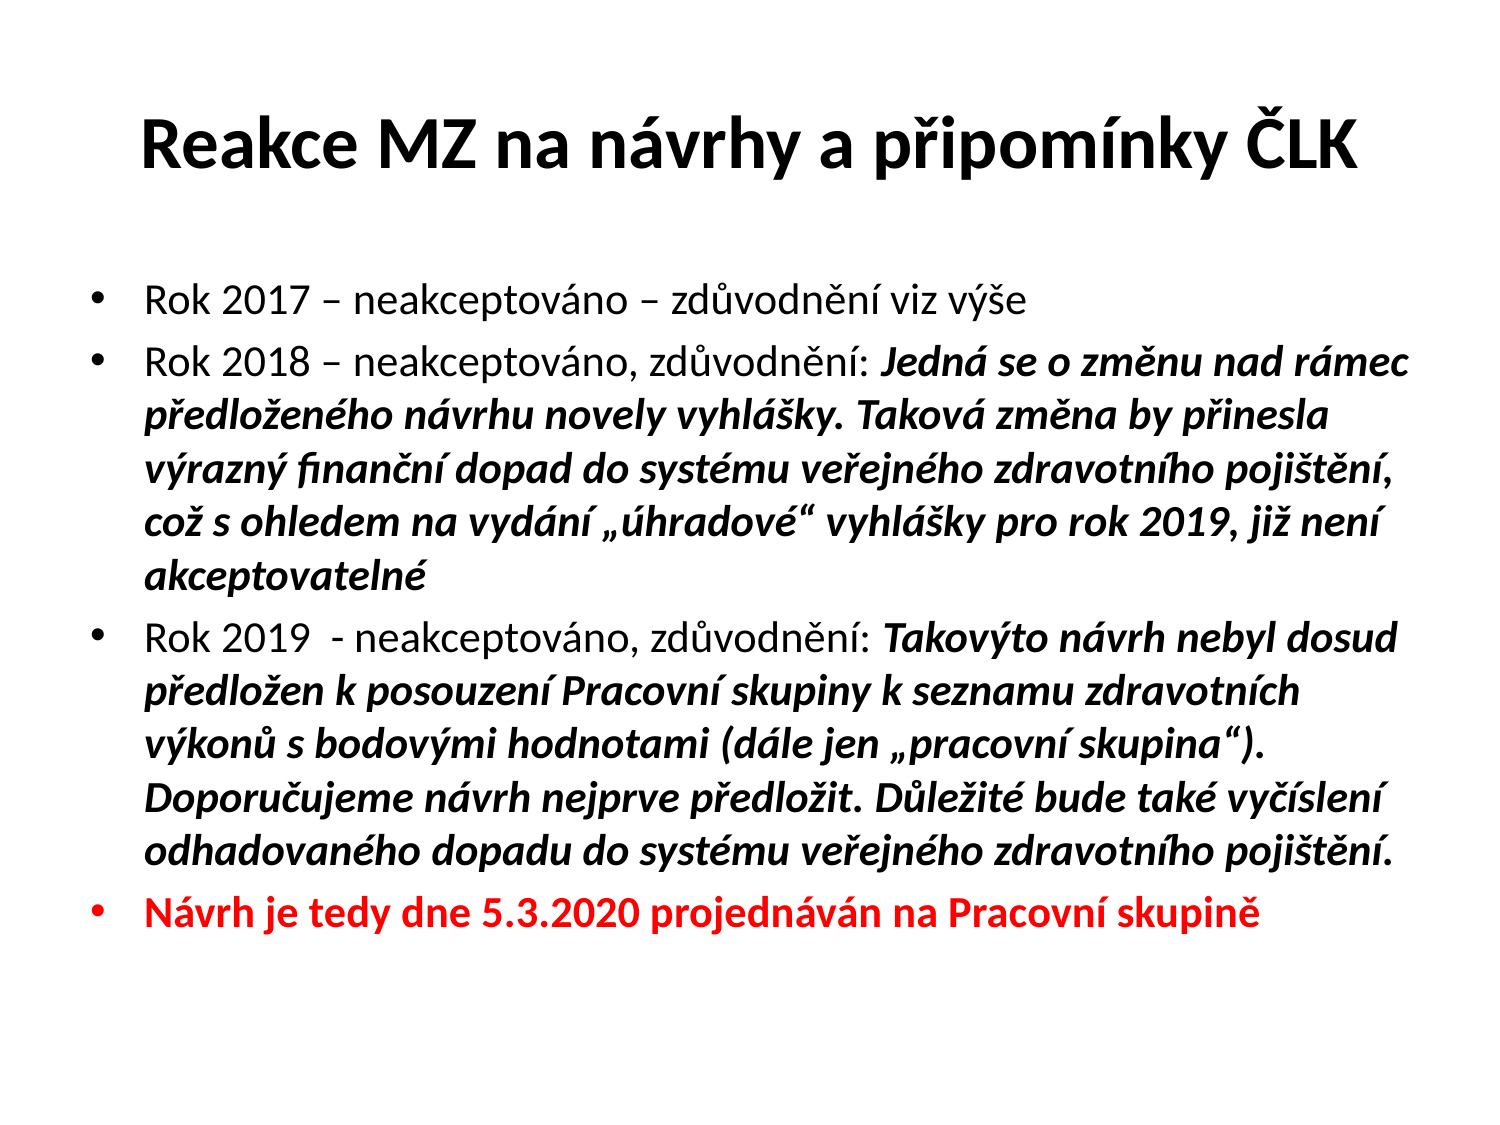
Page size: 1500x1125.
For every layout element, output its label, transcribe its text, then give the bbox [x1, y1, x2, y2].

list Rok 2017 – neakceptováno – zdůvodnění viz výše Rok 2018 – neakceptováno, zdůvodnění: Jedná se o změnu nad rámec předloženého návrhu novely vyhlášky. Taková změna by přinesla výrazný finanční dopad do systému veřejného zdravotního pojištění, což s ohledem na vydání „úhradové“ vyhlášky pro rok 2019, již není akceptovatelné Rok 2019 - neakceptováno, zdůvodnění: Takovýto návrh nebyl dosud předložen k posouzení Pracovní skupiny k seznamu zdravotních výkonů s bodovými hodnotami (dále jen „pracovní skupina“). Doporučujeme návrh nejprve předložit. Důležité bude také vyčíslení odhadovaného dopadu do systému veřejného zdravotního pojištění. Návrh je tedy dne 5.3.2020 projednáván na Pracovní skupině [75, 262, 1425, 1005]
title Reakce MZ na návrhy a připomínky ČLK [75, 45, 1425, 233]
